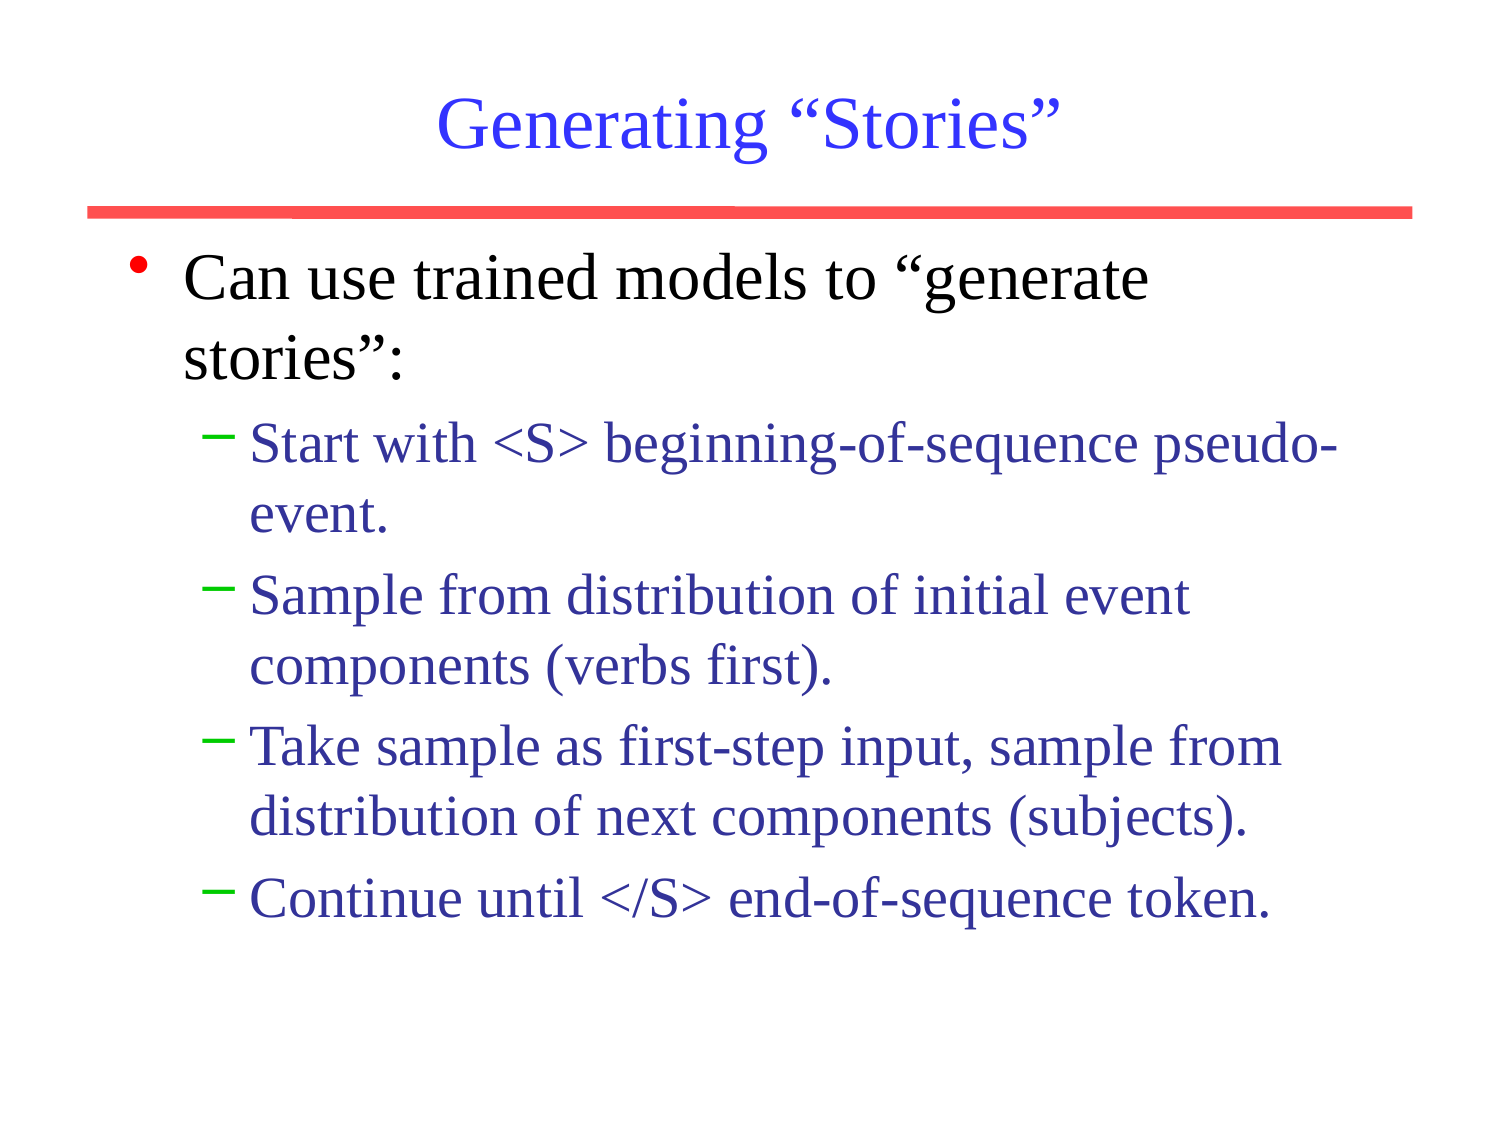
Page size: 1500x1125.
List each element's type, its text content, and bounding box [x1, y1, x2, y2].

list Can use trained models to “generate stories”: Start with <S> beginning-of-sequence pseudo-event. Sample from distribution of initial event components (verbs first). Take sample as first-step input, sample from distribution of next components (subjects). Continue until </S> end-of-sequence token. [112, 224, 1388, 995]
title Generating “Stories” [112, 37, 1388, 201]
